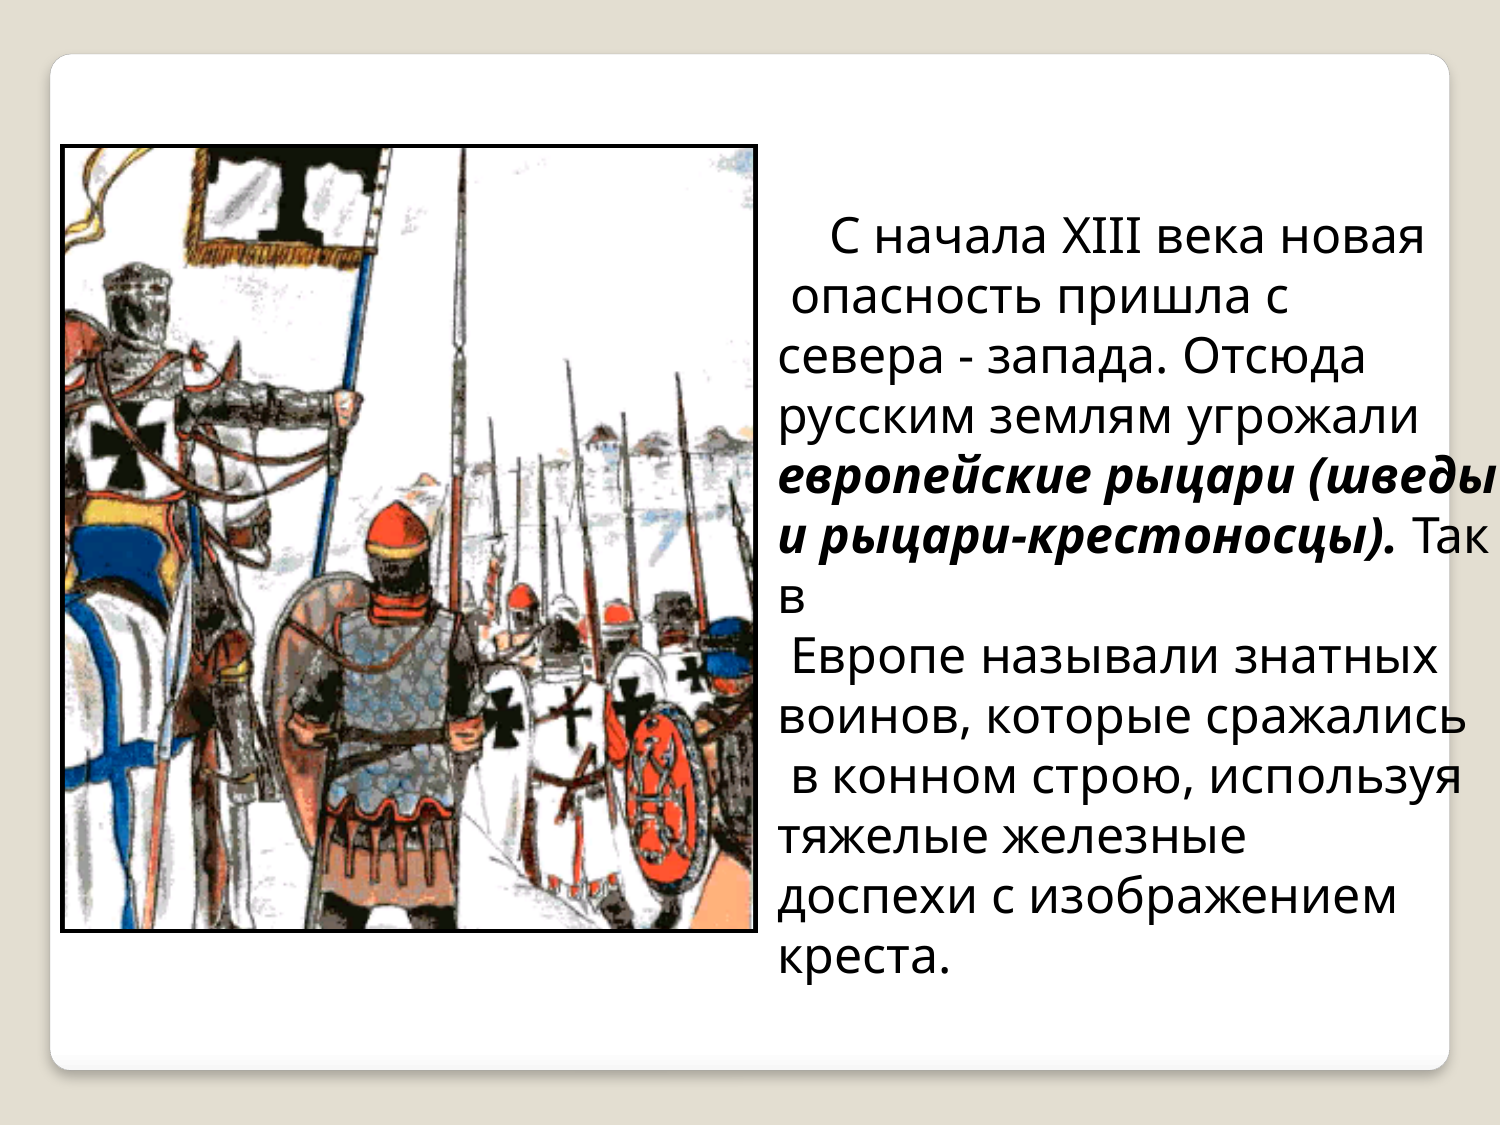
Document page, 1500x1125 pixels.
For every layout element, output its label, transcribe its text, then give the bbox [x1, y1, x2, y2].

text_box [64, 148, 754, 929]
text_box [0, 0, 1500, 1125]
text_box С начала XIII века новая опасность пришла с cевера - запада. Отсюда русским землям угрожали европейские рыцари (шведы и рыцари-крестоносцы). Так в Европе называли знатных воинов, которые сражались в конном строю, используя тяжелые железные доспехи с изображением креста. [762, 196, 1500, 1077]
